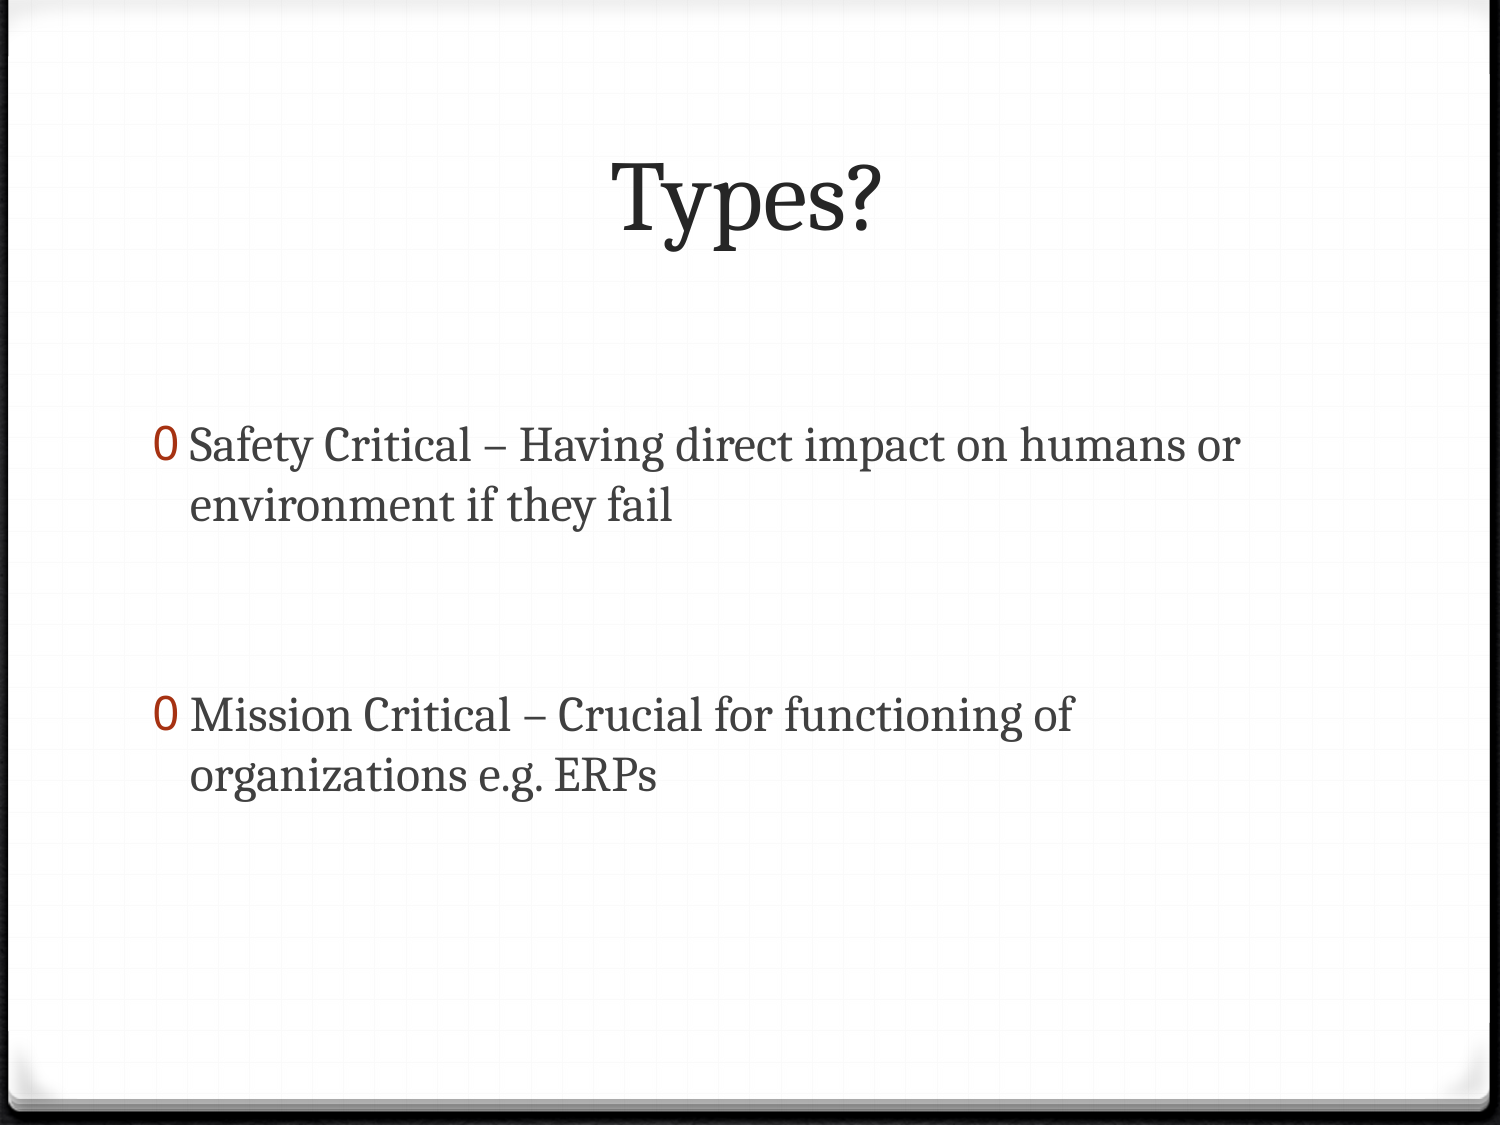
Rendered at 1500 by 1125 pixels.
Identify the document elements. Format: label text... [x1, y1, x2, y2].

list Safety Critical – Having direct impact on humans or environment if they fail Mission Critical – Crucial for functioning of organizations e.g. ERPs [137, 334, 1363, 983]
picture [0, 0, 1500, 1125]
title Types? [90, 71, 1410, 309]
